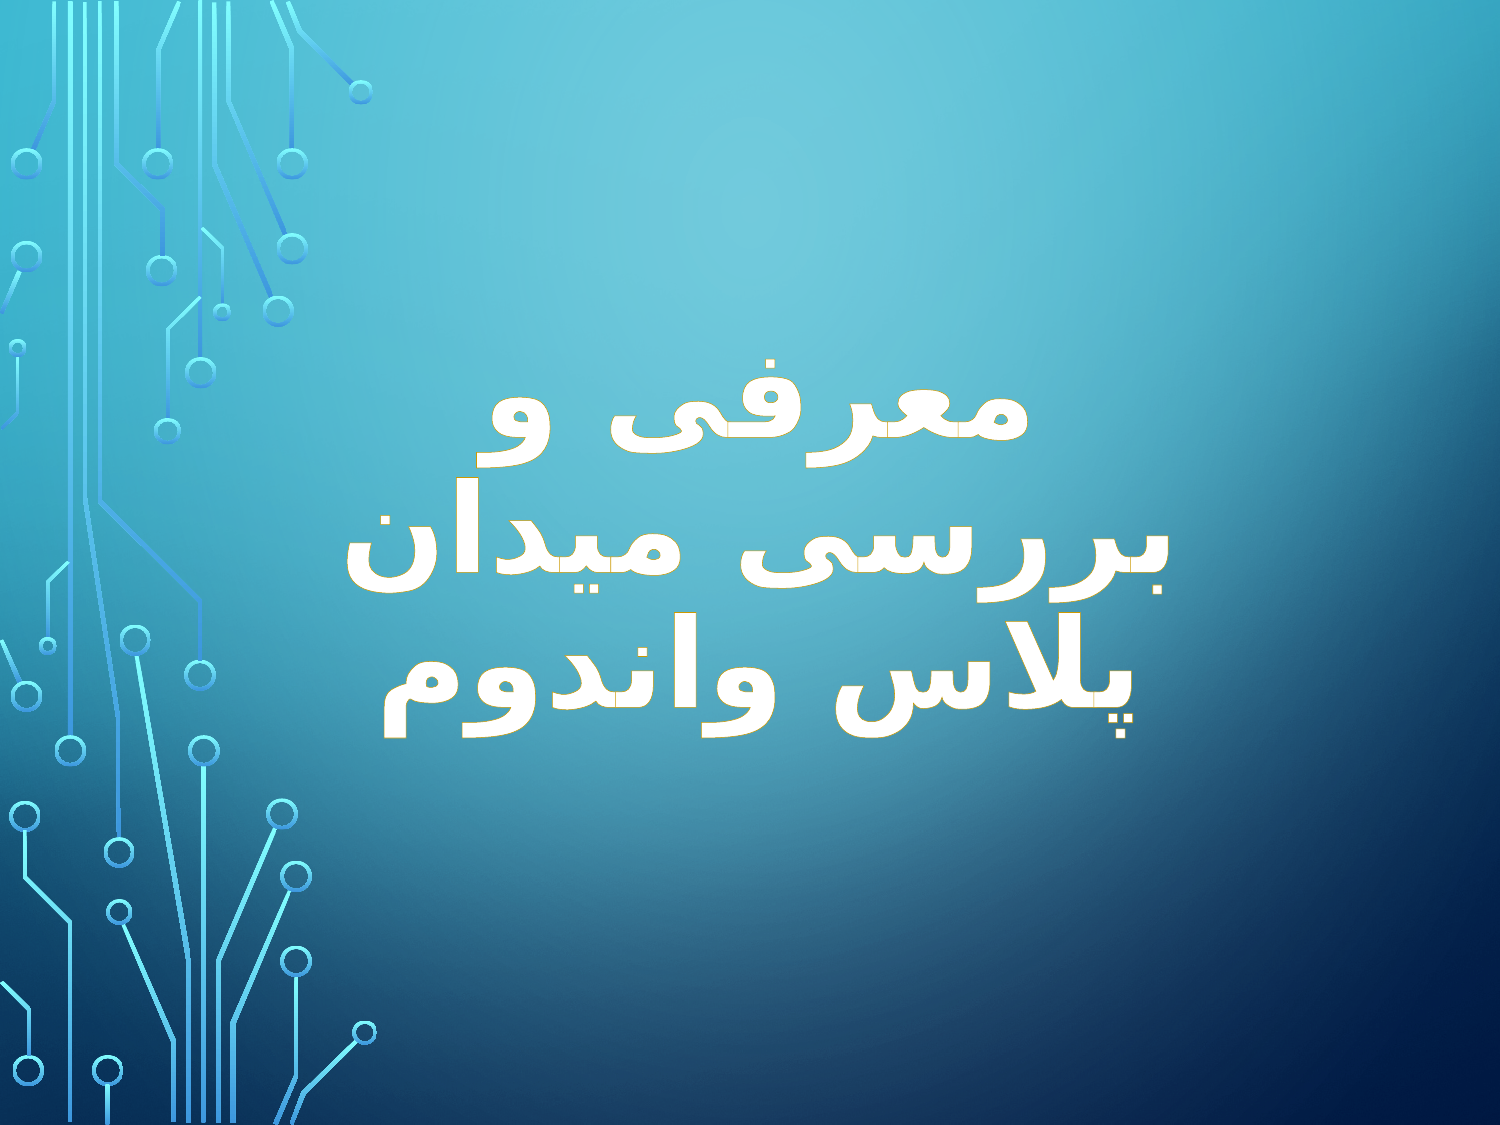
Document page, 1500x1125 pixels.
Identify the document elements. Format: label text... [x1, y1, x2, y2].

text_box معرفی و بررسی میدان پلاس واندوم [274, 322, 1245, 523]
